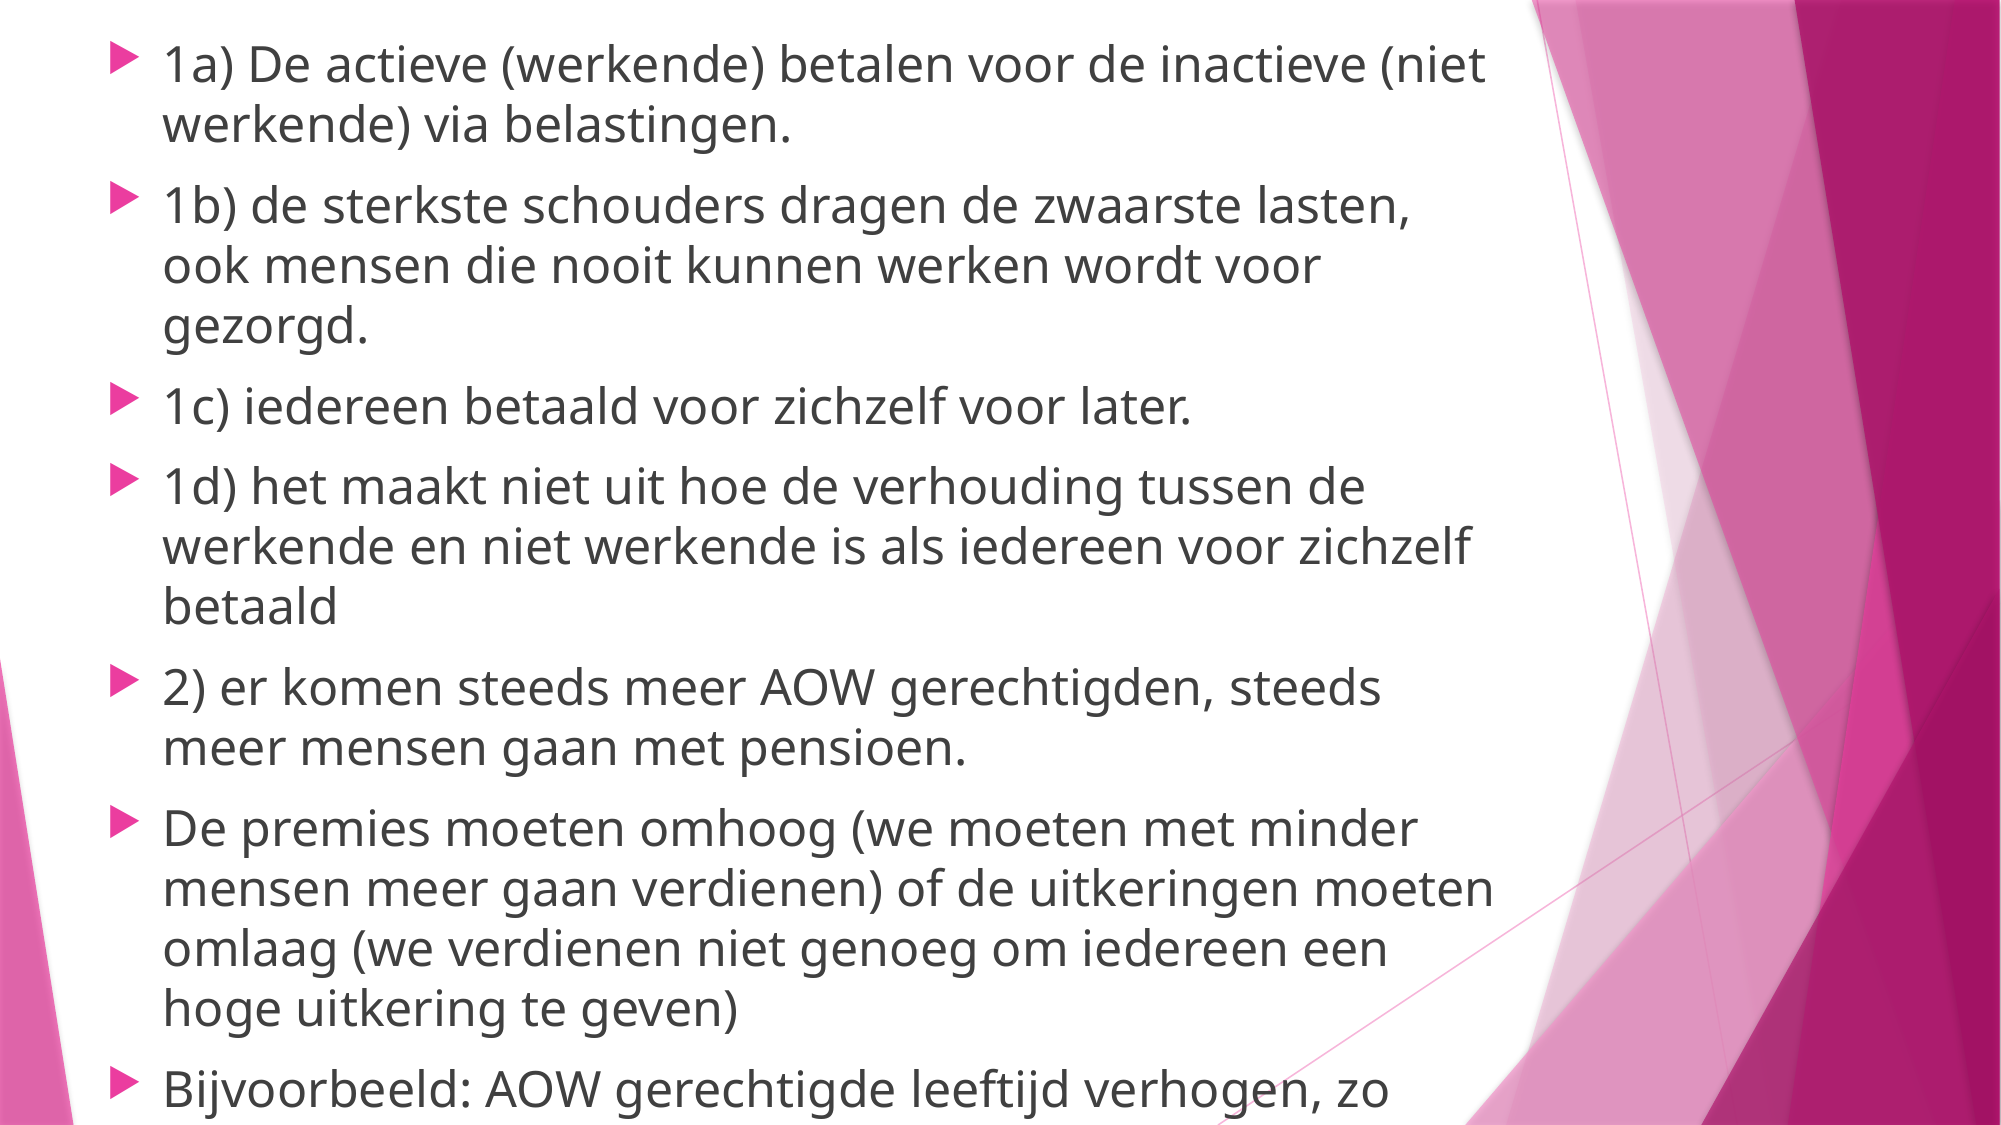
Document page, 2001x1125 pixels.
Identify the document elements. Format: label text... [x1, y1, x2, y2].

list 1a) De actieve (werkende) betalen voor de inactieve (niet werkende) via belastingen. 1b) de sterkste schouders dragen de zwaarste lasten, ook mensen die nooit kunnen werken wordt voor gezorgd. 1c) iedereen betaald voor zichzelf voor later. 1d) het maakt niet uit hoe de verhouding tussen de werkende en niet werkende is als iedereen voor zichzelf betaald 2) er komen steeds meer AOW gerechtigden, steeds meer mensen gaan met pensioen. De premies moeten omhoog (we moeten met minder mensen meer gaan verdienen) of de uitkeringen moeten omlaag (we verdienen niet genoeg om iedereen een hoge uitkering te geven) Bijvoorbeeld: AOW gerechtigde leeftijd verhogen, zo blijven mensen langer actief. [91, 24, 1522, 991]
